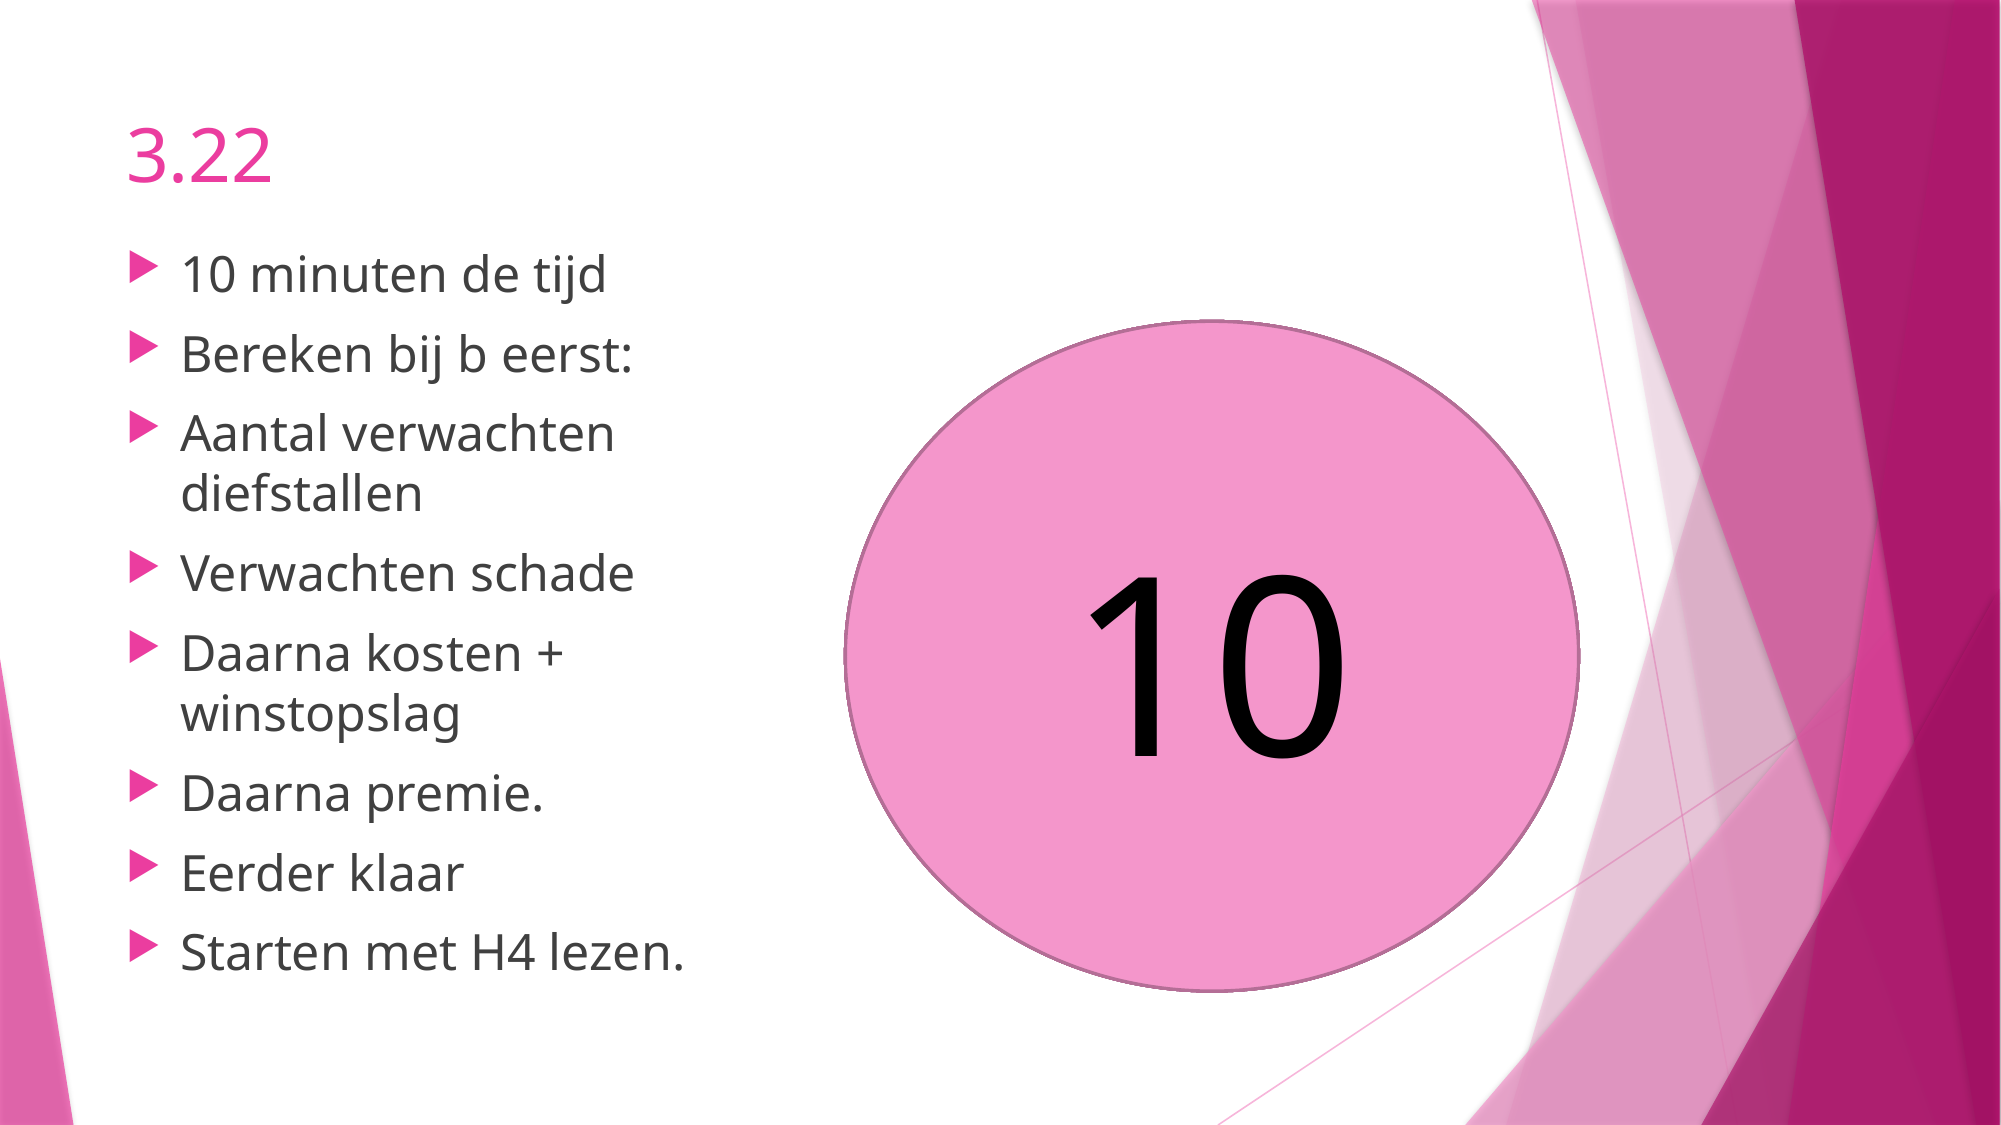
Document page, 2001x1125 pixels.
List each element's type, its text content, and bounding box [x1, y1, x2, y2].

title 3.22 [111, 99, 1522, 317]
list 10 minuten de tijd Bereken bij b eerst: Aantal verwachten diefstallen Verwachten schade Daarna kosten + winstopslag Daarna premie. Eerder klaar Starten met H4 lezen. [111, 234, 849, 993]
text_box 10 [843, 319, 1581, 993]
